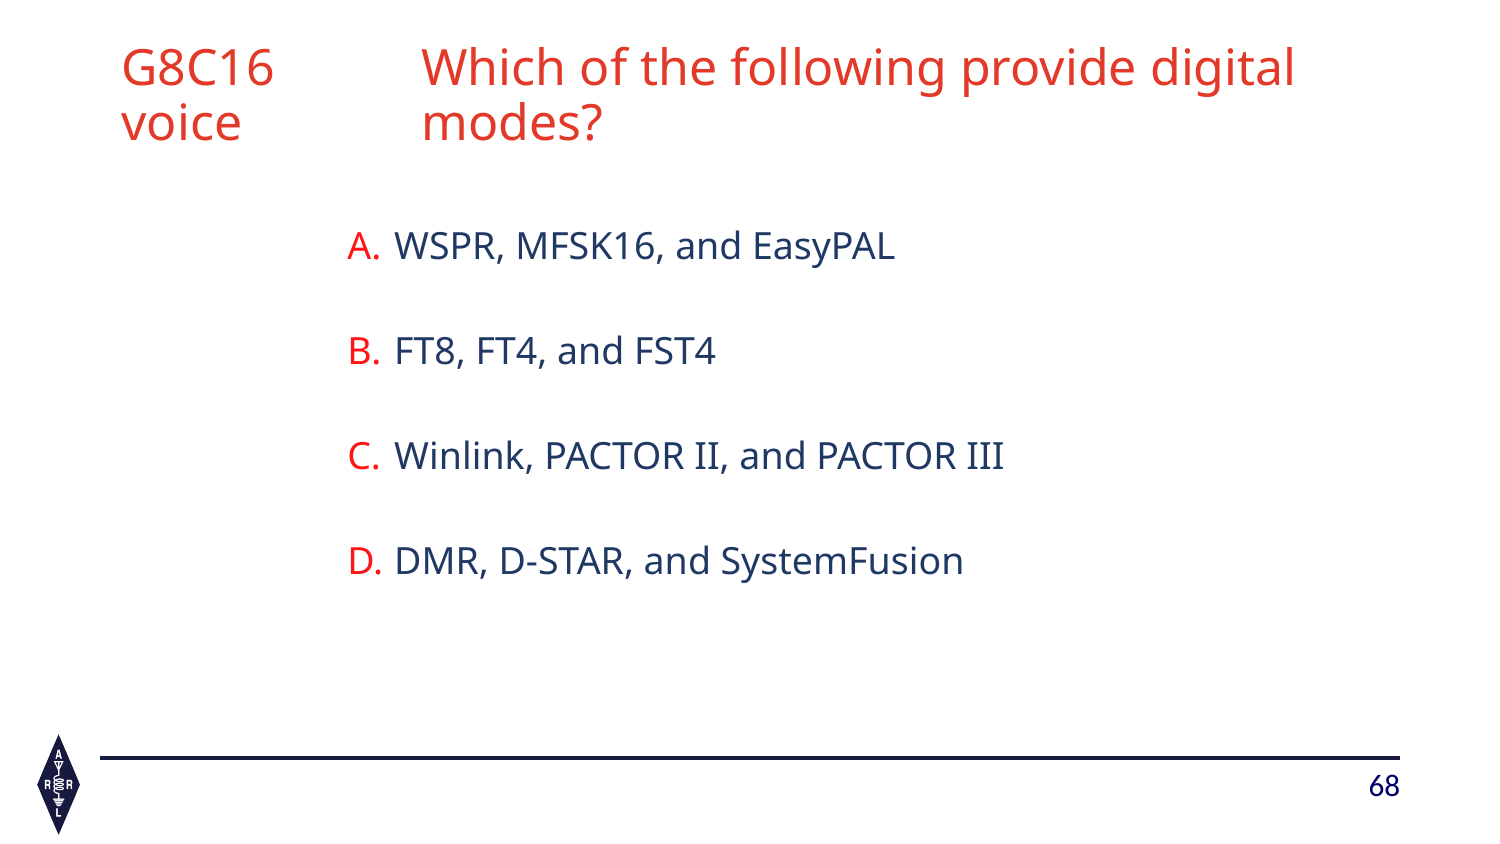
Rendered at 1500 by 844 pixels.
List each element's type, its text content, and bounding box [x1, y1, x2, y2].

list [76, 192, 1425, 827]
text_box WSPR, MFSK16, and EasyPAL FT8, FT4, and FST4 Winlink, PACTOR II, and PACTOR III DMR, D-STAR, and SystemFusion [336, 216, 1100, 719]
title G8C16 Which of the following provide digital voice modes? [121, 36, 1379, 144]
slide_number 68 [1302, 761, 1400, 807]
picture [37, 734, 80, 835]
